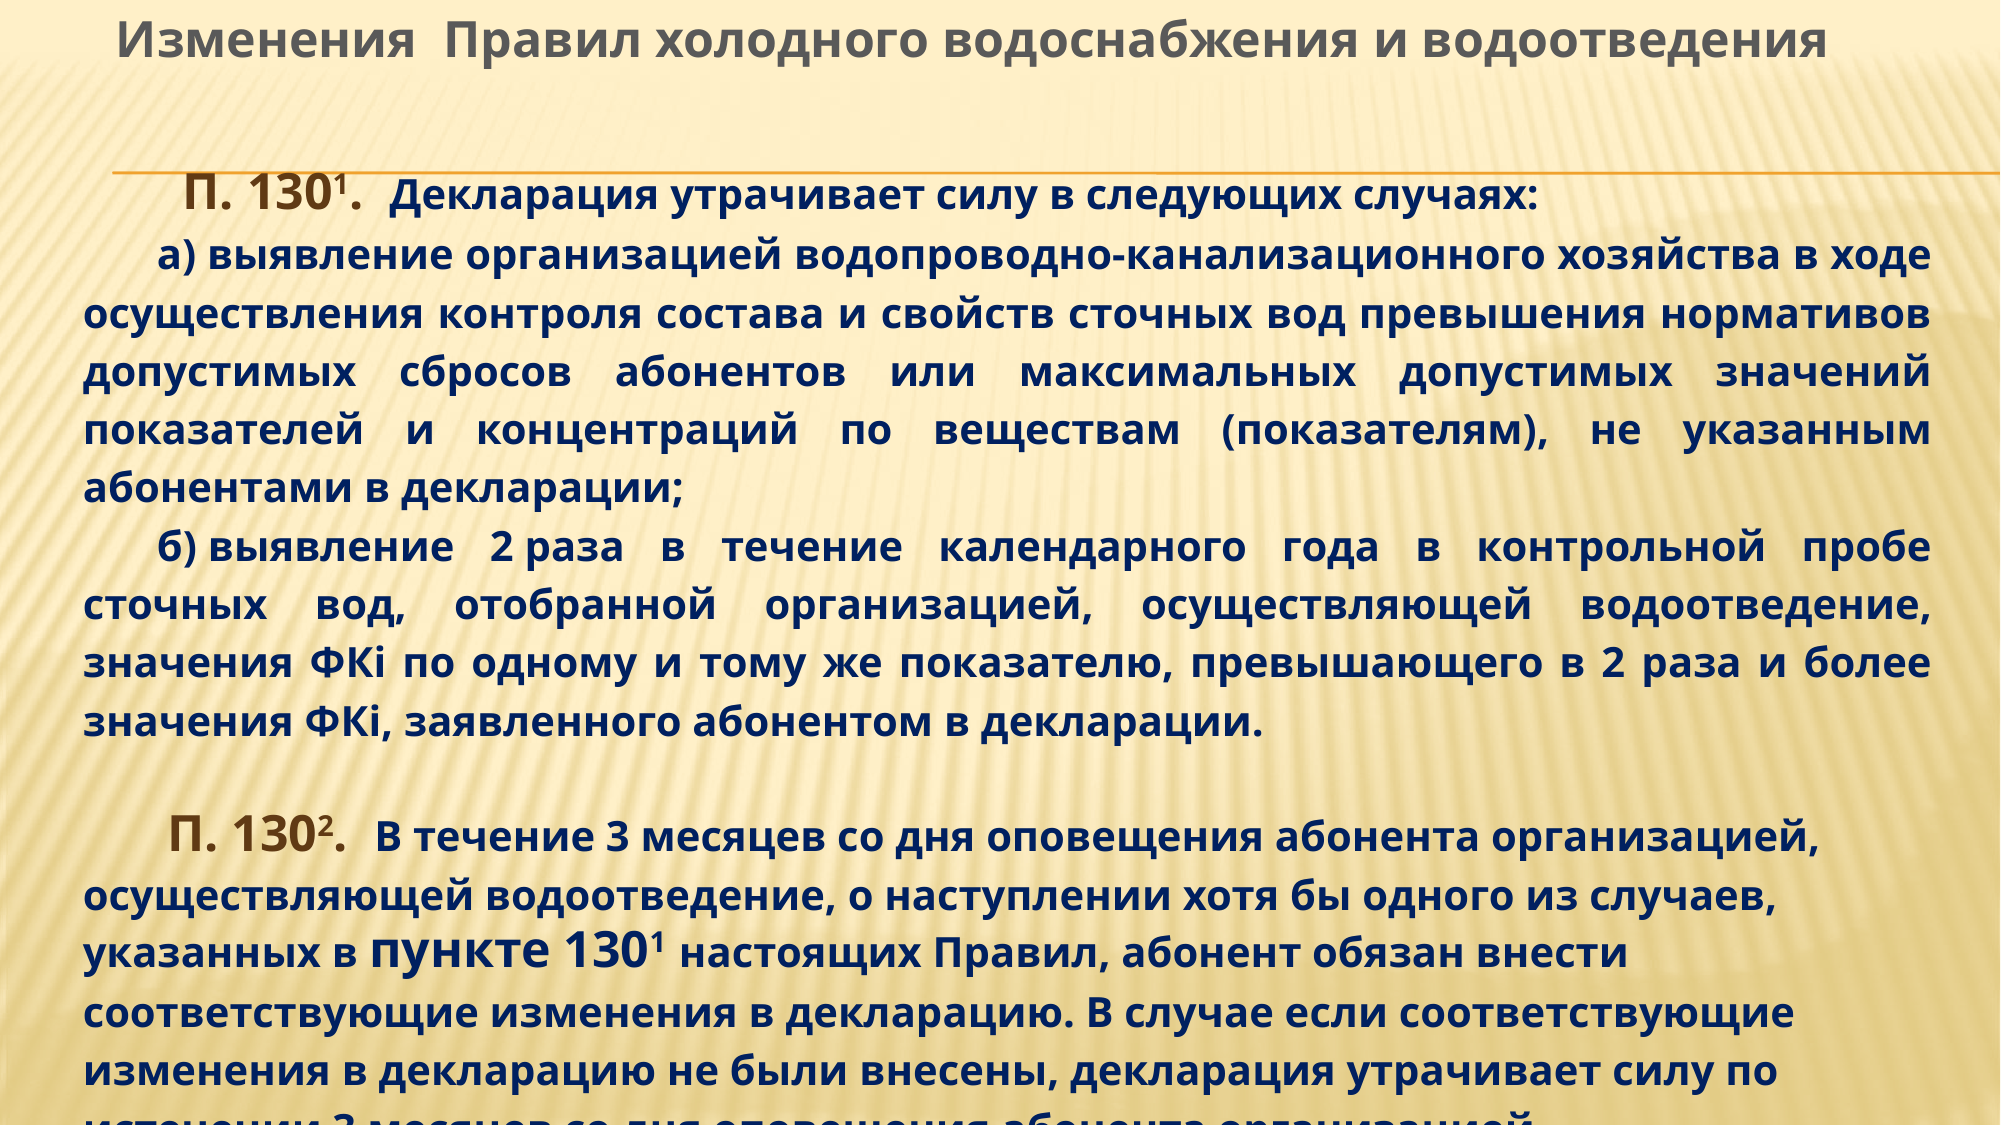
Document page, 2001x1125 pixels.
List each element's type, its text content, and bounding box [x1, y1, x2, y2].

text_box Изменения Правил холодного водоснабжения и водоотведения [100, 0, 1846, 75]
text_box П. 1301. Декларация утрачивает силу в следующих случаях: а) выявление организацией водопроводно-канализационного хозяйства в ходе осуществления контроля состава и свойств сточных вод превышения нормативов допустимых сбросов абонентов или максимальных допустимых значений показателей и концентраций по веществам (показателям), не указанным абонентами в декларации; б) выявление 2 раза в течение календарного года в контрольной пробе сточных вод, отобранной организацией, осуществляющей водоотведение, значения ФКi по одному и тому же показателю, превышающего в 2 раза и более значения ФКi, заявленного абонентом в декларации. П. 1302. В течение 3 месяцев со дня оповещения абонента организацией, осуществляющей водоотведение, о наступлении хотя бы одного из случаев, указанных в пункте 1301 настоящих Правил, абонент обязан внести соответствующие изменения в декларацию. В случае если соответствующие изменения в декларацию не были внесены, декларация утрачивает силу по истечении 3 месяцев со дня оповещения абонента организацией, осуществляющей водоотведение, о наступлении указанных случаев. [67, 154, 1948, 1125]
